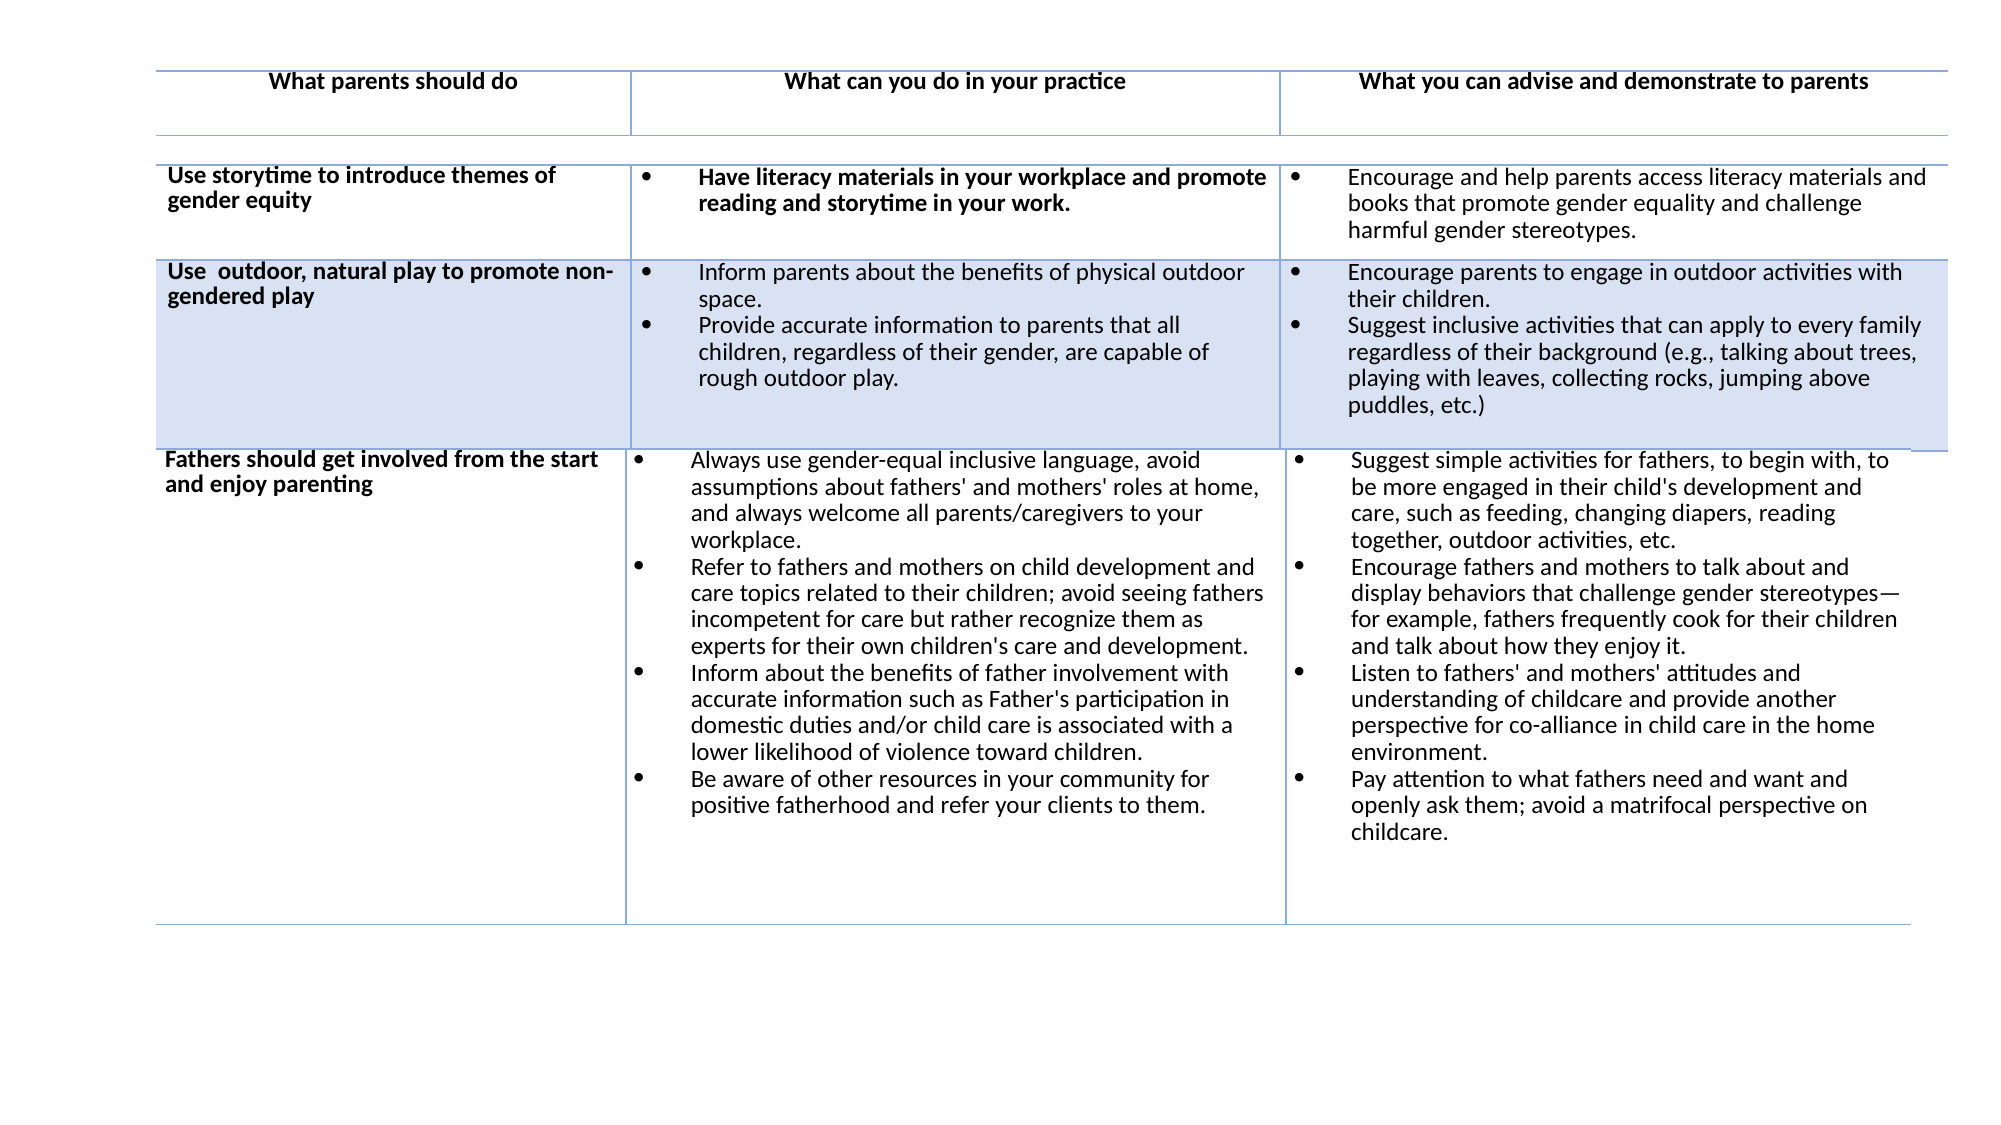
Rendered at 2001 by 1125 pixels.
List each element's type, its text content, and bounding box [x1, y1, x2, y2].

table_header Fathers should get involved from the start and enjoy parenting [156, 450, 625, 924]
table_header Encourage and help parents access literacy materials and books that promote gender equality and challenge harmful gender stereotypes. [1281, 166, 1948, 259]
table_cell Encourage parents to engage in outdoor activities with their children. Suggest inclusive activities that can apply to every family regardless of their background (e.g., talking about trees, playing with leaves, collecting rocks, jumping above puddles, etc.) [1281, 261, 1948, 450]
table_header Always use gender-equal inclusive language, avoid assumptions about fathers' and mothers' roles at home, and always welcome all parents/caregivers to your workplace. Refer to fathers and mothers on child development and care topics related to their children; avoid seeing fathers incompetent for care but rather recognize them as experts for their own children's care and development. Inform about the benefits of father involvement with accurate information such as Father's participation in domestic duties and/or child care is associated with a lower likelihood of violence toward children. Be aware of other resources in your community for positive fatherhood and refer your clients to them. [627, 450, 1285, 924]
table_header What parents should do [156, 72, 630, 135]
table_cell Use outdoor, natural play to promote non-gendered play [156, 261, 630, 448]
table_cell Inform parents about the benefits of physical outdoor space. Provide accurate information to parents that all children, regardless of their gender, are capable of rough outdoor play. [632, 261, 1279, 448]
text_box [132, 136, 2000, 241]
table_header Have literacy materials in your workplace and promote reading and storytime in your work. [632, 166, 1279, 259]
table_header What you can advise and demonstrate to parents [1281, 72, 1948, 135]
text_box [1556, 407, 1587, 513]
table_header What can you do in your practice [632, 72, 1279, 135]
table_header Suggest simple activities for fathers, to begin with, to be more engaged in their child's development and care, such as feeding, changing diapers, reading together, outdoor activities, etc. Encourage fathers and mothers to talk about and display behaviors that challenge gender stereotypes—for example, fathers frequently cook for their children and talk about how they enjoy it. Listen to fathers' and mothers' attitudes and understanding of childcare and provide another perspective for co-alliance in child care in the home environment. Pay attention to what fathers need and want and openly ask them; avoid a matrifocal perspective on childcare. [1287, 450, 1911, 924]
table_header Use storytime to introduce themes of gender equity [156, 166, 630, 259]
